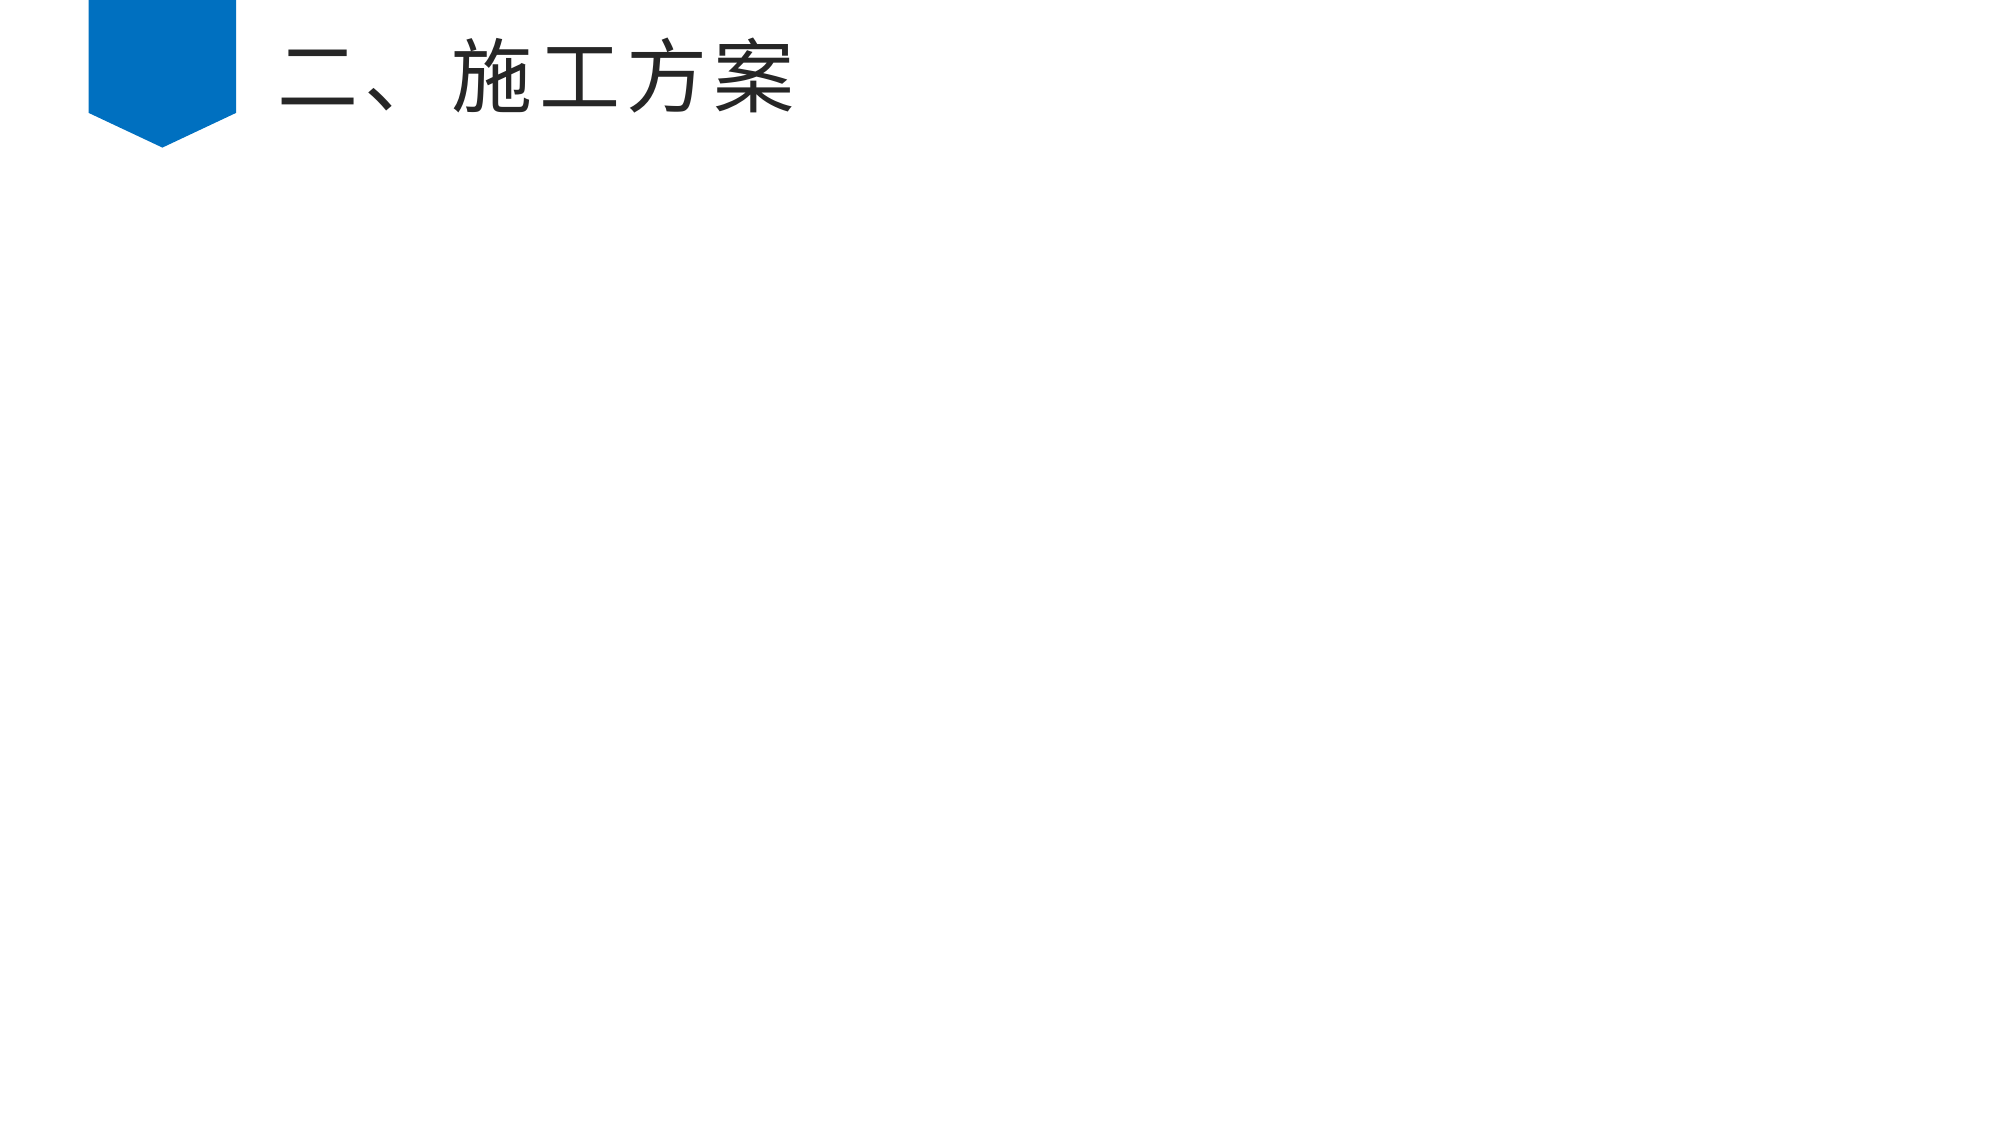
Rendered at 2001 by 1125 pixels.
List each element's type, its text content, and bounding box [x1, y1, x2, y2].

text_box [87, 0, 238, 149]
title 二、施工方案 [262, 15, 1940, 132]
